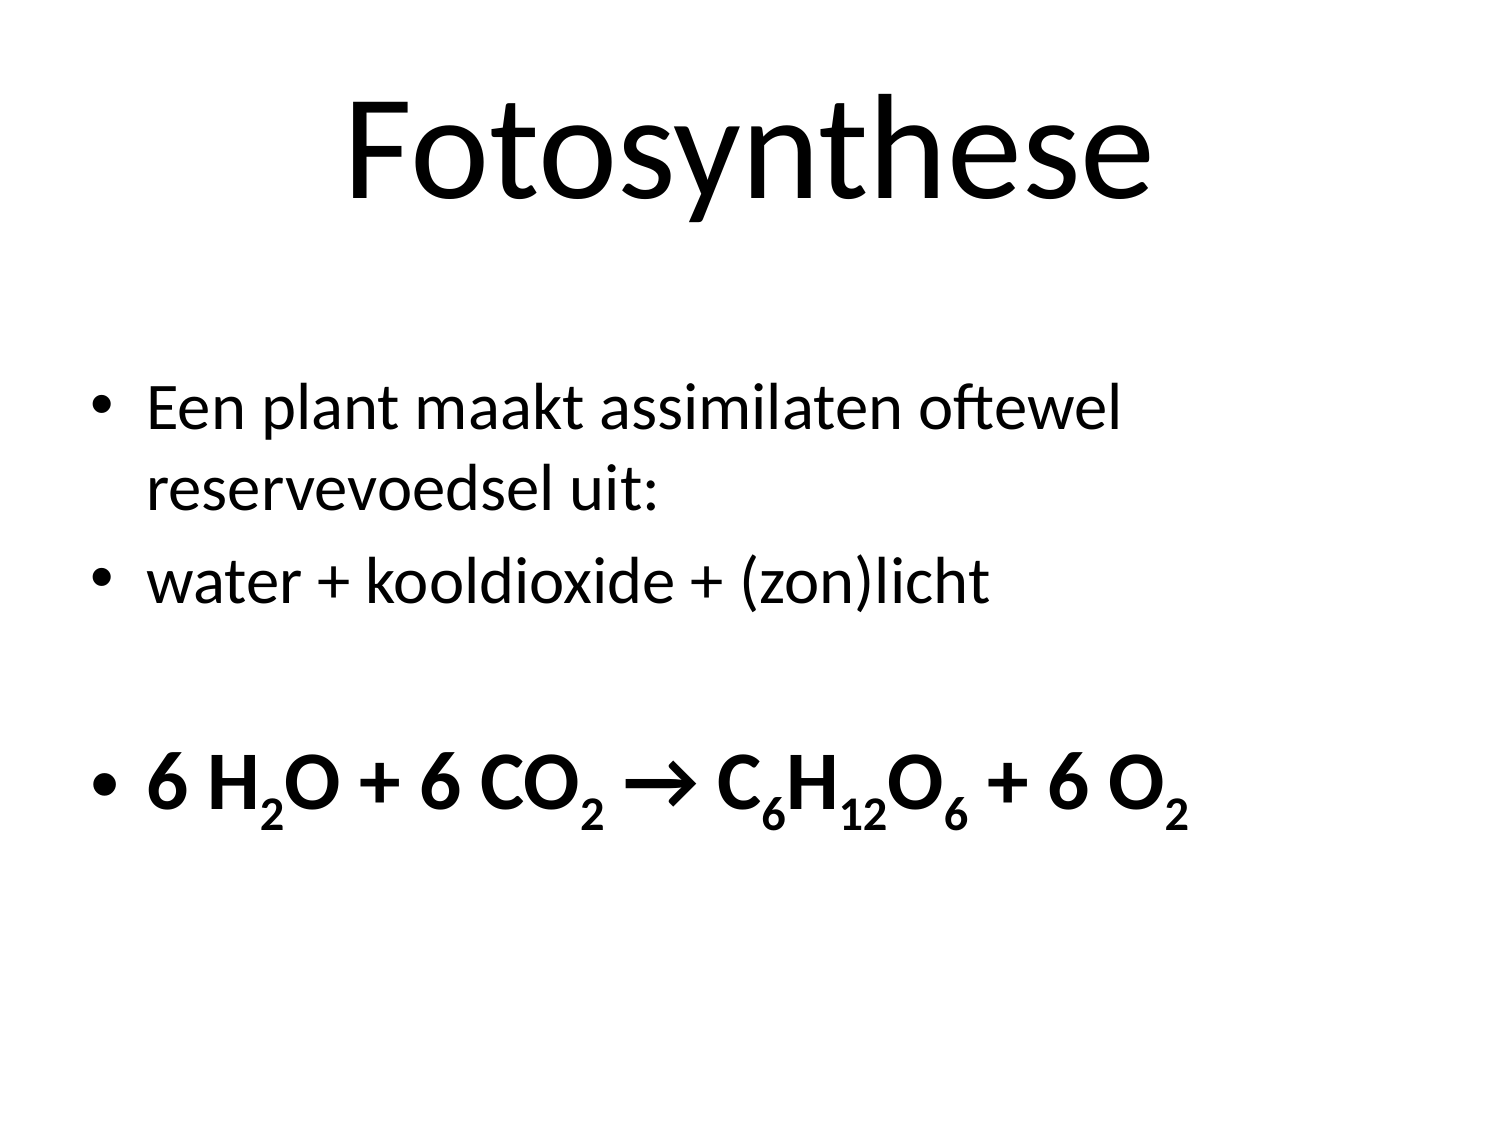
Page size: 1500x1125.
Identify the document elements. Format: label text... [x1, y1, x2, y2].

list Een plant maakt assimilaten oftewel reservevoedsel uit: water + kooldioxide + (zon)licht 6 H2O + 6 CO2 → C6H12O6 + 6 O2 [75, 262, 1425, 1005]
title Fotosynthese [75, 45, 1425, 233]
